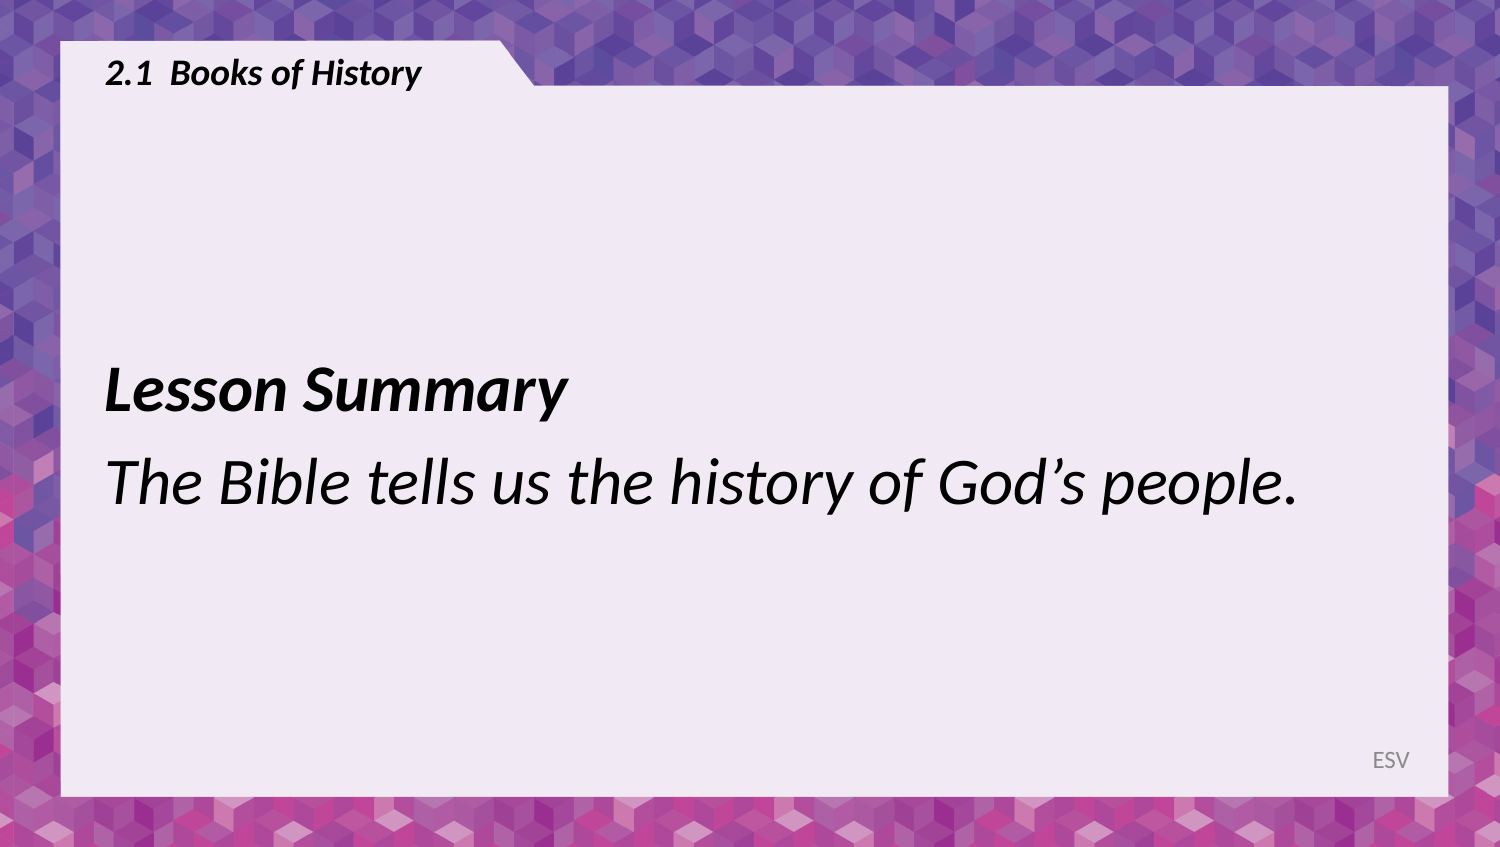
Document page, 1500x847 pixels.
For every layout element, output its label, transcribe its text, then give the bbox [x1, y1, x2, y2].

picture [0, 0, 1500, 847]
footer ESV [950, 736, 1425, 782]
list Lesson Summary The Bible tells us the history of God’s people. [89, 141, 1403, 722]
title 2.1 Books of History [89, 33, 1420, 108]
